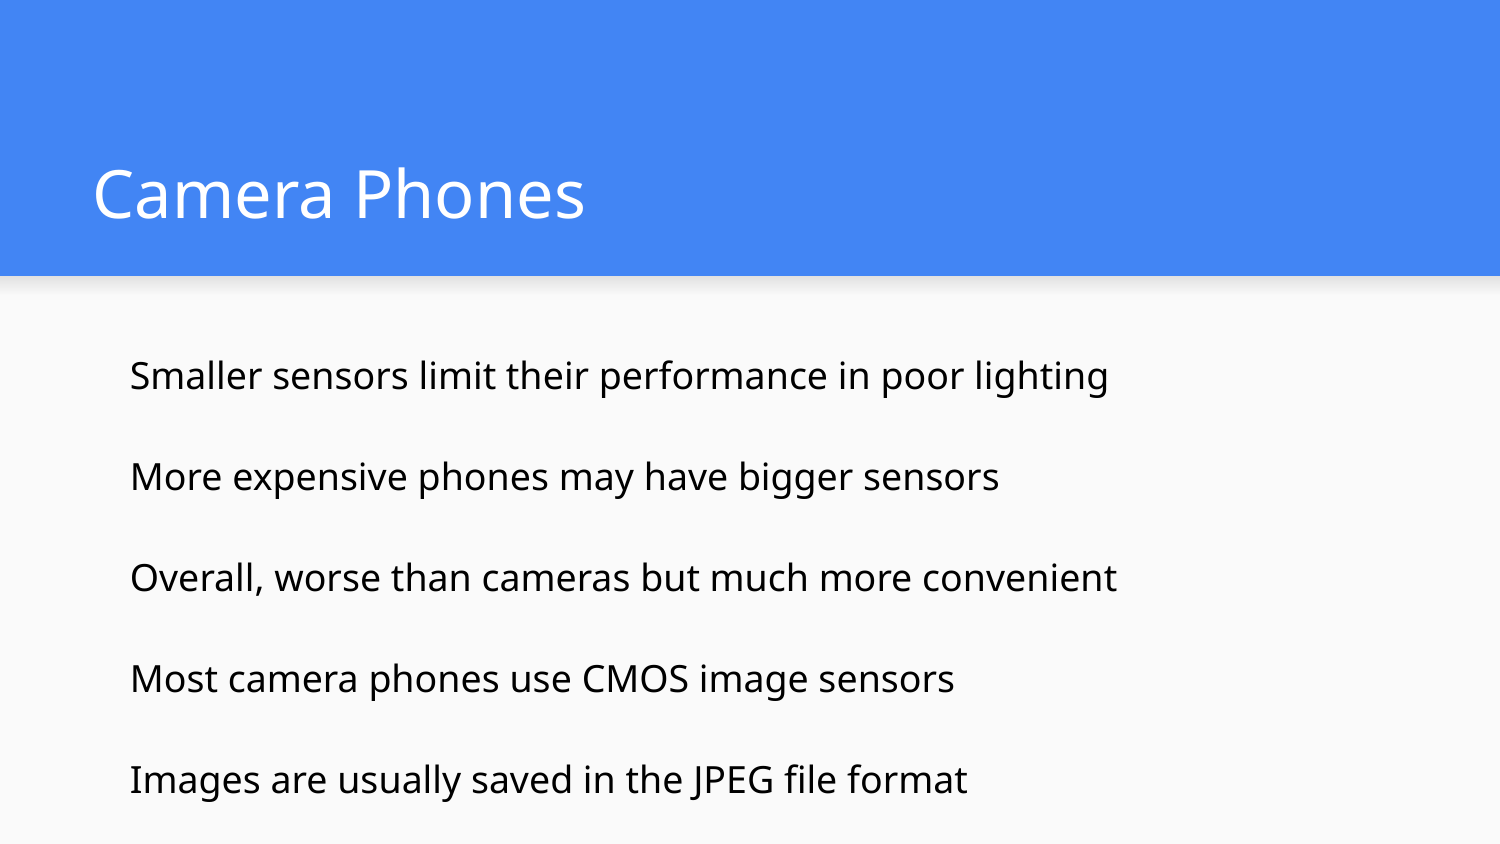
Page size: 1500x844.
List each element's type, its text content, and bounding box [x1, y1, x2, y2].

list Smaller sensors limit their performance in poor lighting More expensive phones may have bigger sensors Overall, worse than cameras but much more convenient Most camera phones use CMOS image sensors Images are usually saved in the JPEG file format [77, 314, 1427, 760]
title Camera Phones [77, 121, 1427, 248]
